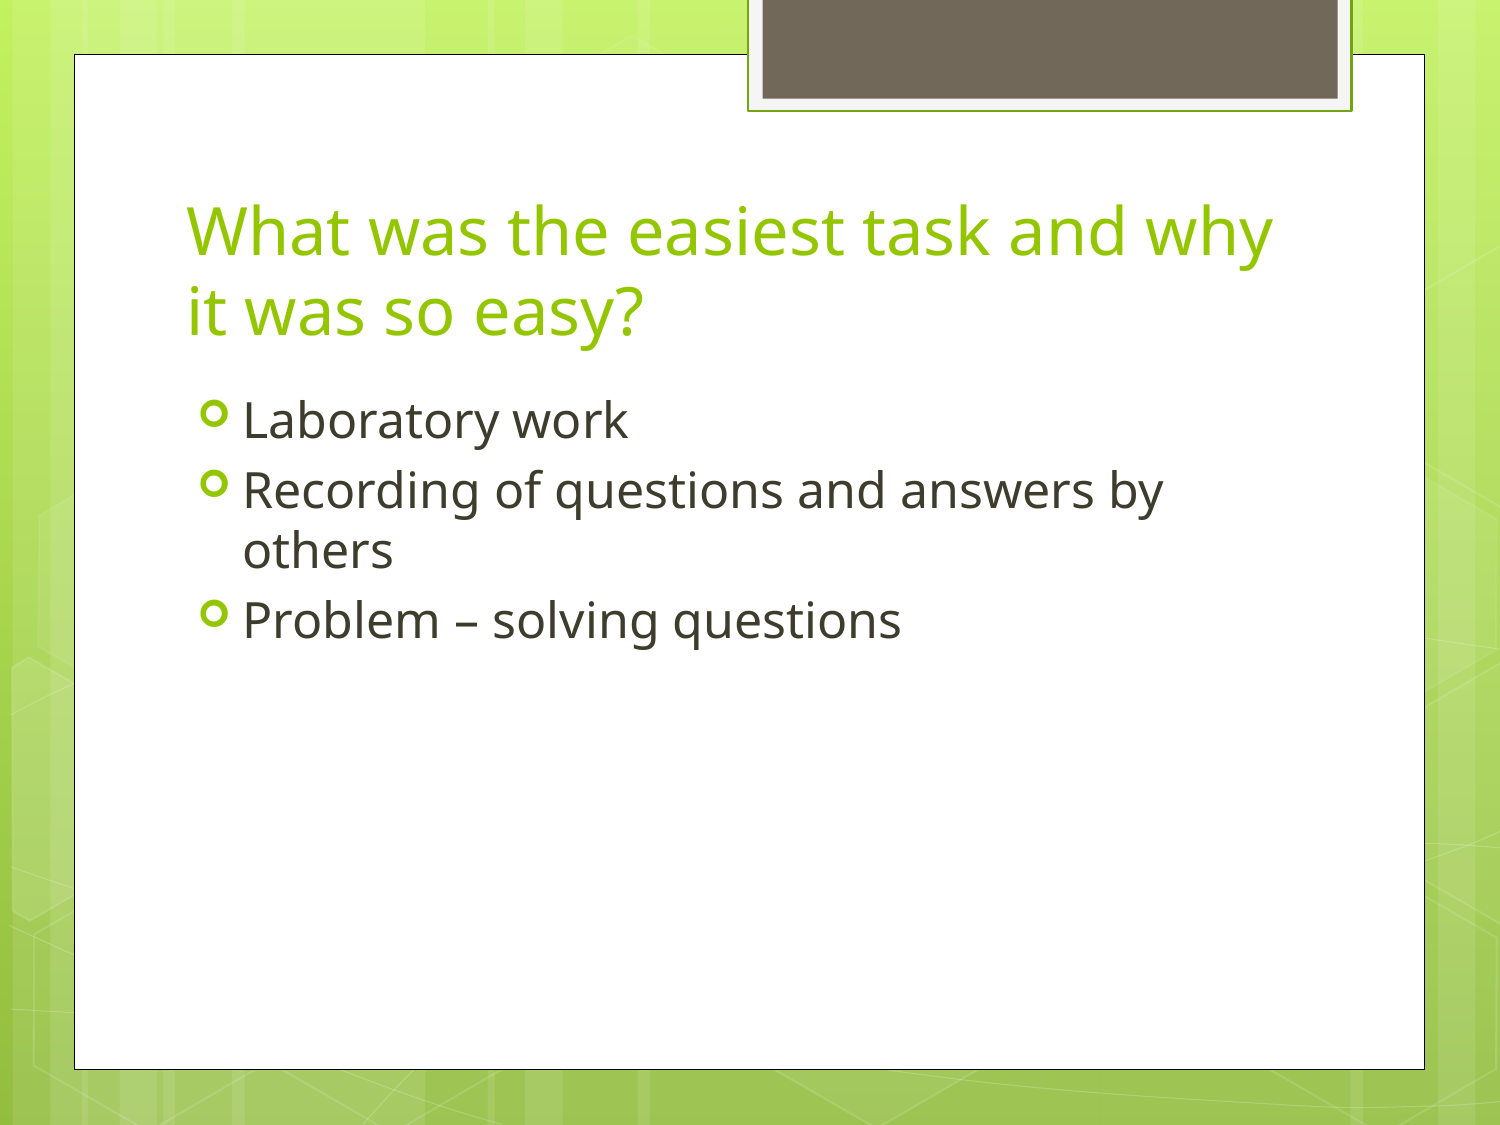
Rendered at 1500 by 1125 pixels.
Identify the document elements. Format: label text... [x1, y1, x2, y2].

list Laboratory work Recording of questions and answers by others Problem – solving questions [171, 381, 1283, 957]
title What was the easiest task and why it was so easy? [171, 168, 1324, 357]
